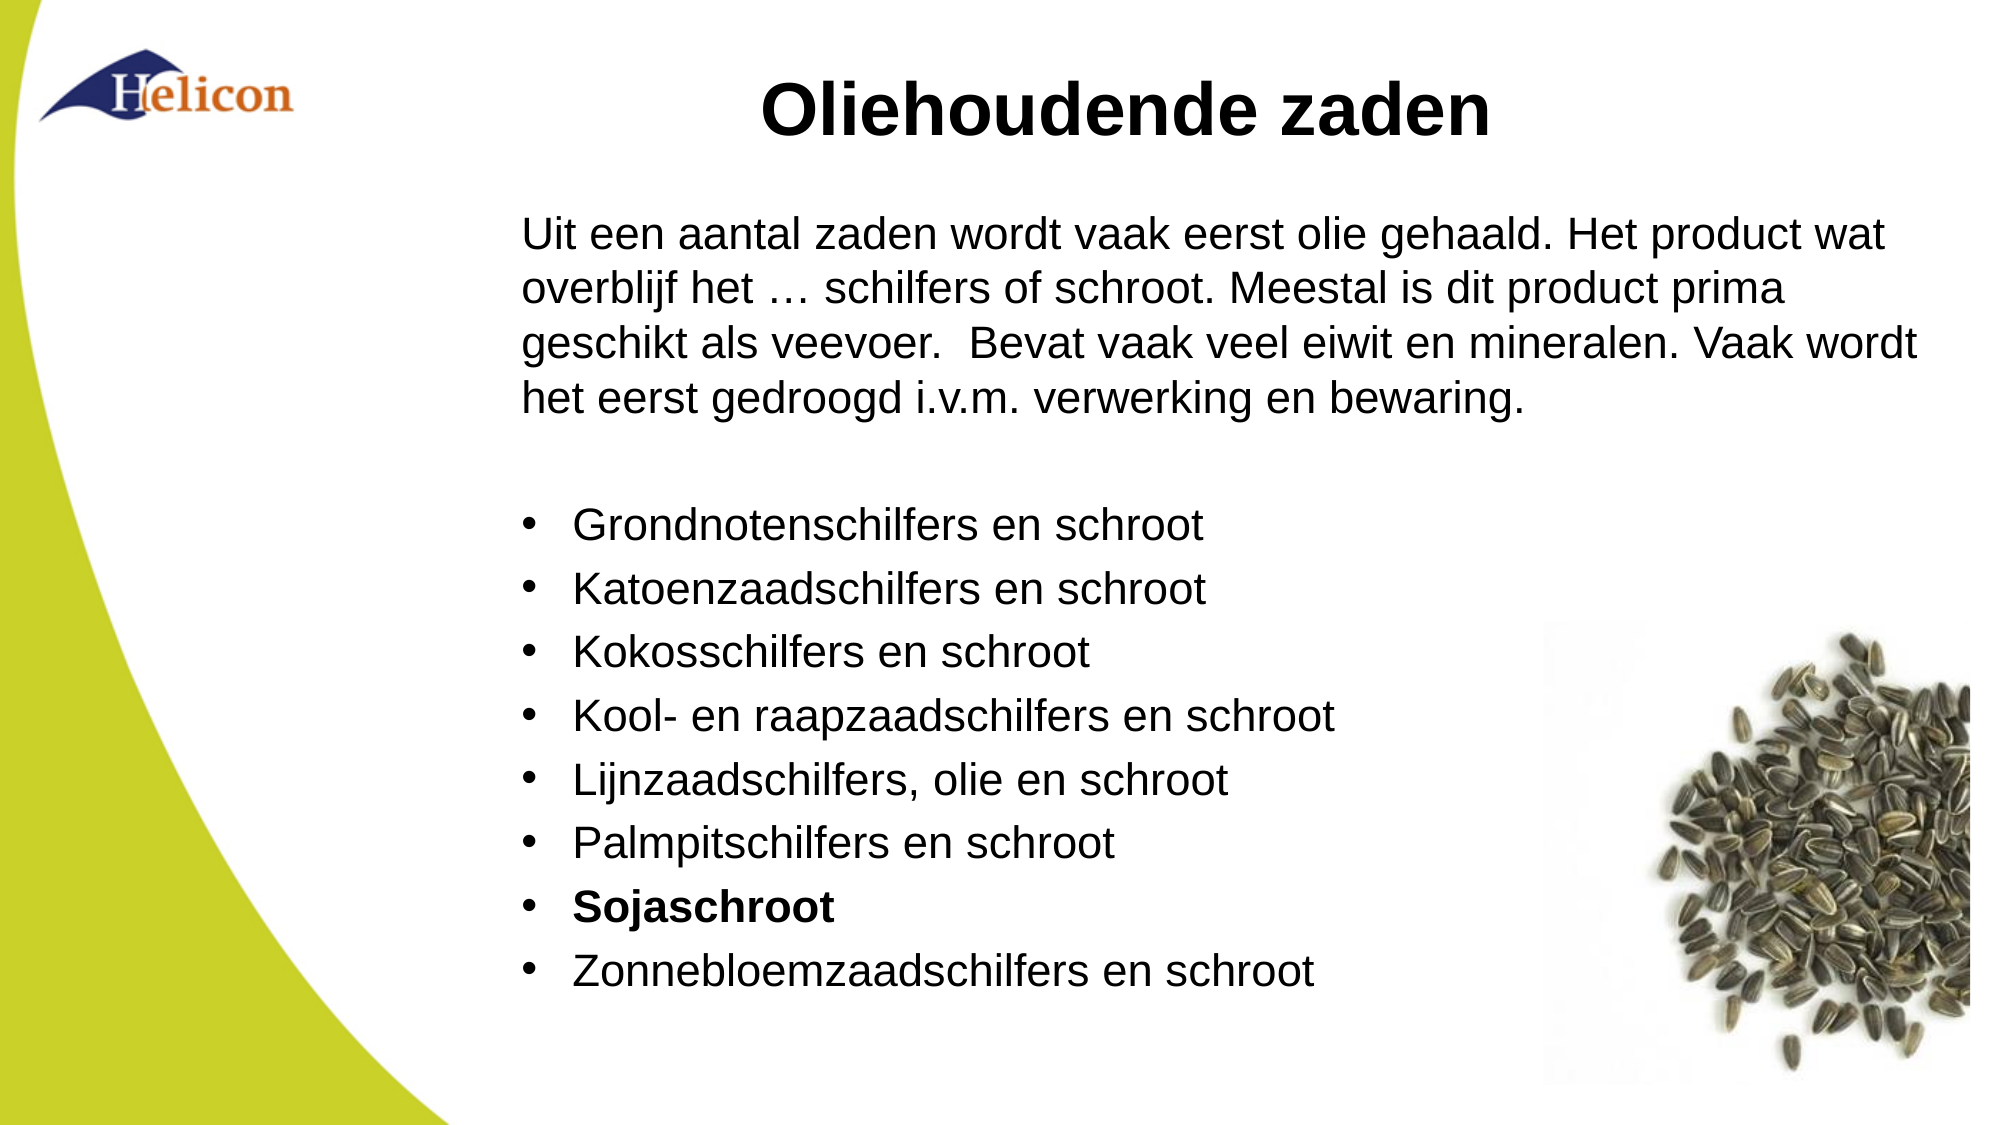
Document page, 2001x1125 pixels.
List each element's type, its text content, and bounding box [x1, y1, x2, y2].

picture [0, 0, 1500, 1125]
title Oliehoudende zaden [503, 52, 1508, 159]
picture [1543, 621, 1971, 1085]
list Uit een aantal zaden wordt vaak eerst olie gehaald. Het product wat overblijf het … schilfers of schroot. Meestal is dit product prima geschikt als veevoer. Bevat vaak veel eiwit en mineralen. Vaak wordt het eerst gedroogd i.v.m. verwerking en bewaring. Grondnotenschilfers en schroot Katoenzaadschilfers en schroot Kokosschilfers en schroot Kool- en raapzaadschilfers en schroot Lijnzaadschilfers, olie en schroot Palmpitschilfers en schroot Sojaschroot Zonnebloemzaadschilfers en schroot [506, 196, 1958, 1005]
